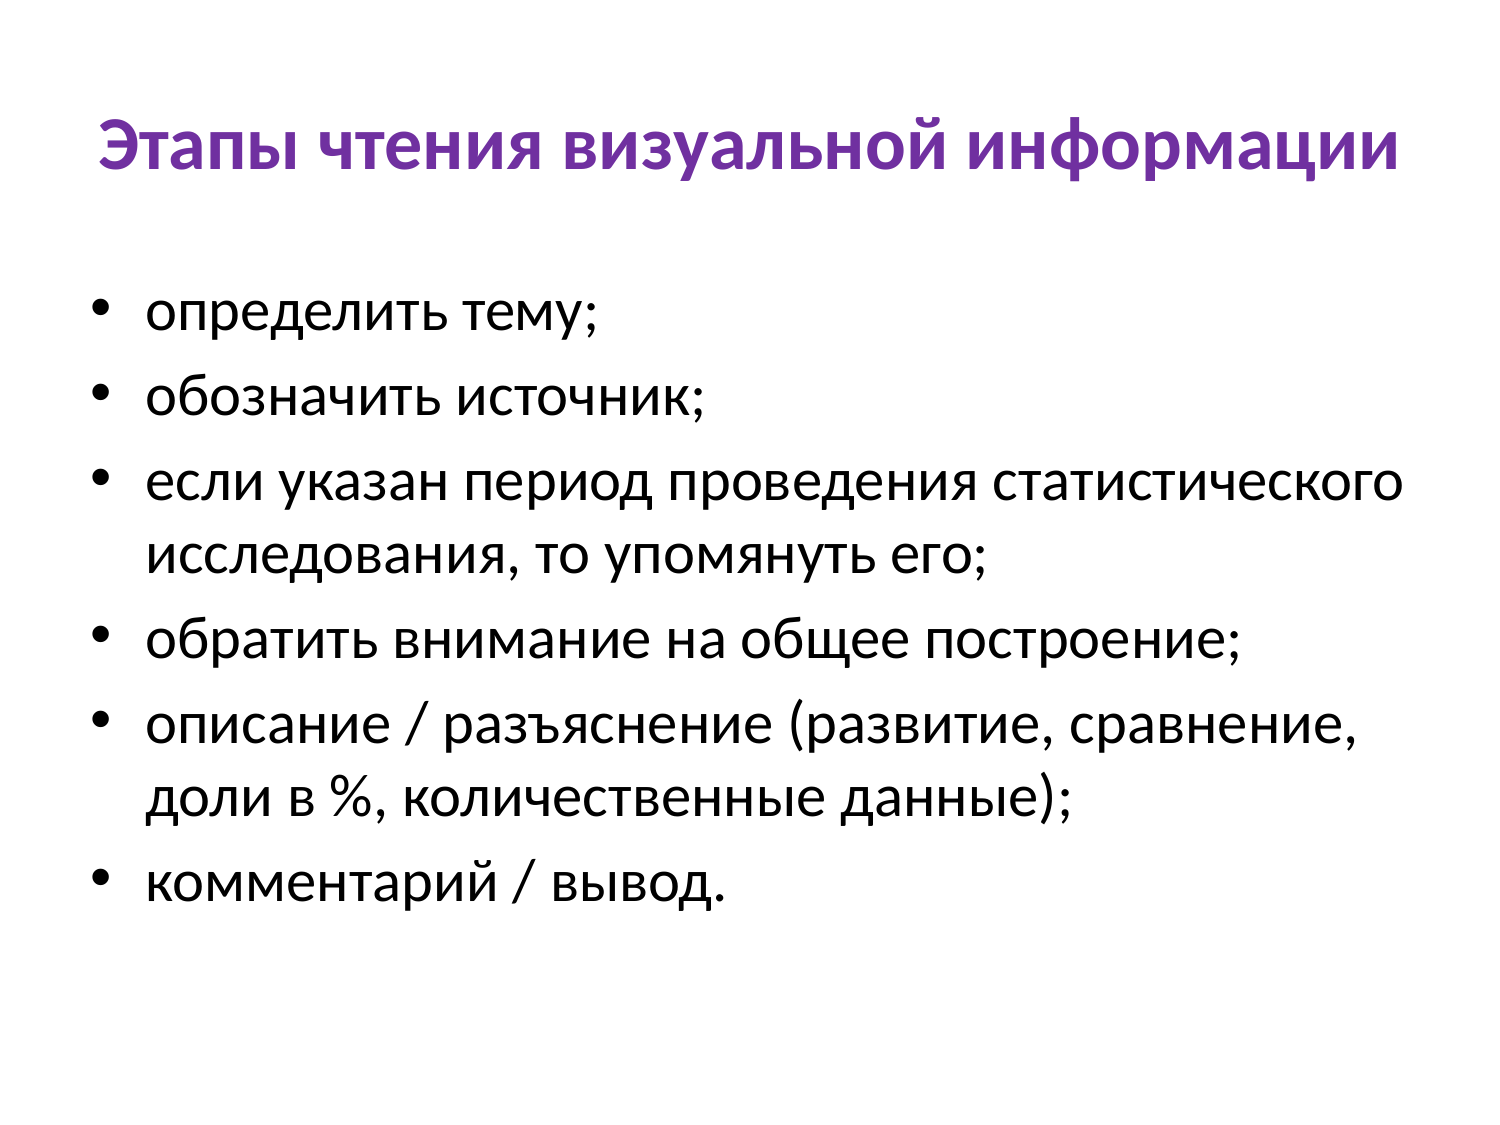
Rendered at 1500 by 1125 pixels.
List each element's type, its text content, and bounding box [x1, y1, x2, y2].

list определить тему; обозначить источник; если указан период проведения статистического исследования, то упомянуть его; обратить внимание на общее построение; описание / разъяснение (развитие, сравнение, доли в %, количественные данные); комментарий / вывод. [75, 262, 1425, 1005]
title Этапы чтения визуальной информации [75, 45, 1425, 233]
